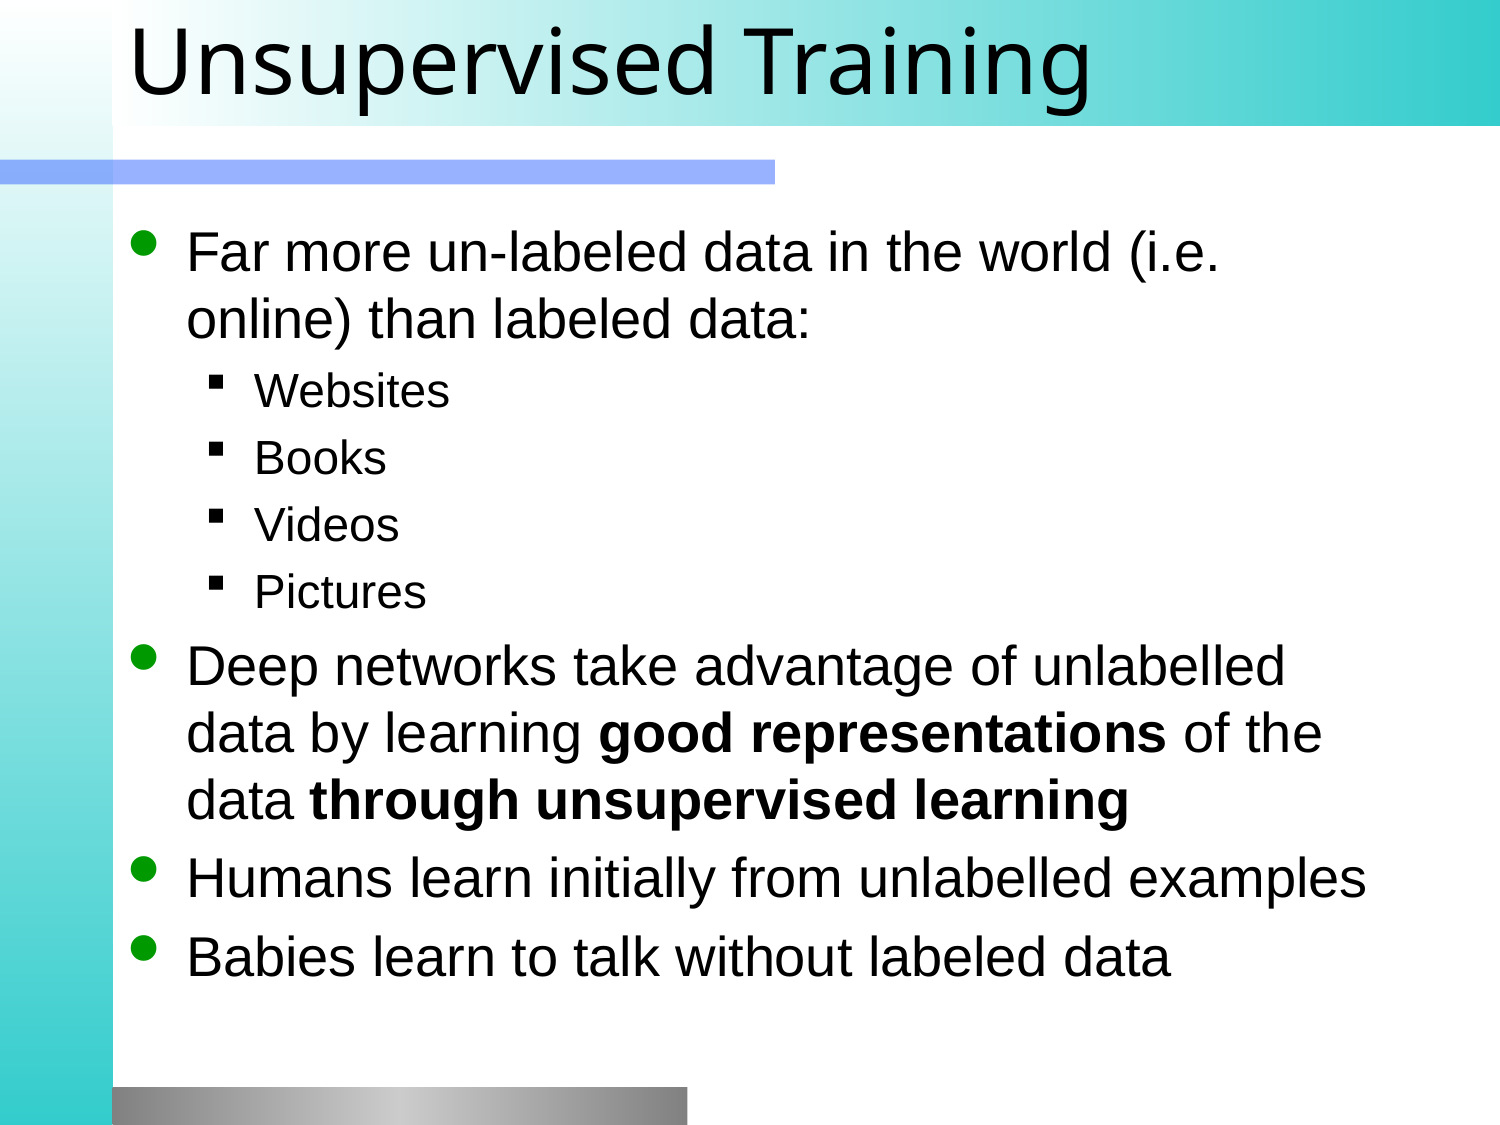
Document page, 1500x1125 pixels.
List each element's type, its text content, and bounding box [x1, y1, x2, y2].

title Unsupervised Training [112, 0, 1500, 121]
list Far more un-labeled data in the world (i.e. online) than labeled data: Websites Books Videos Pictures Deep networks take advantage of unlabelled data by learning good representations of the data through unsupervised learning Humans learn initially from unlabelled examples Babies learn to talk without labeled data [112, 207, 1388, 1034]
